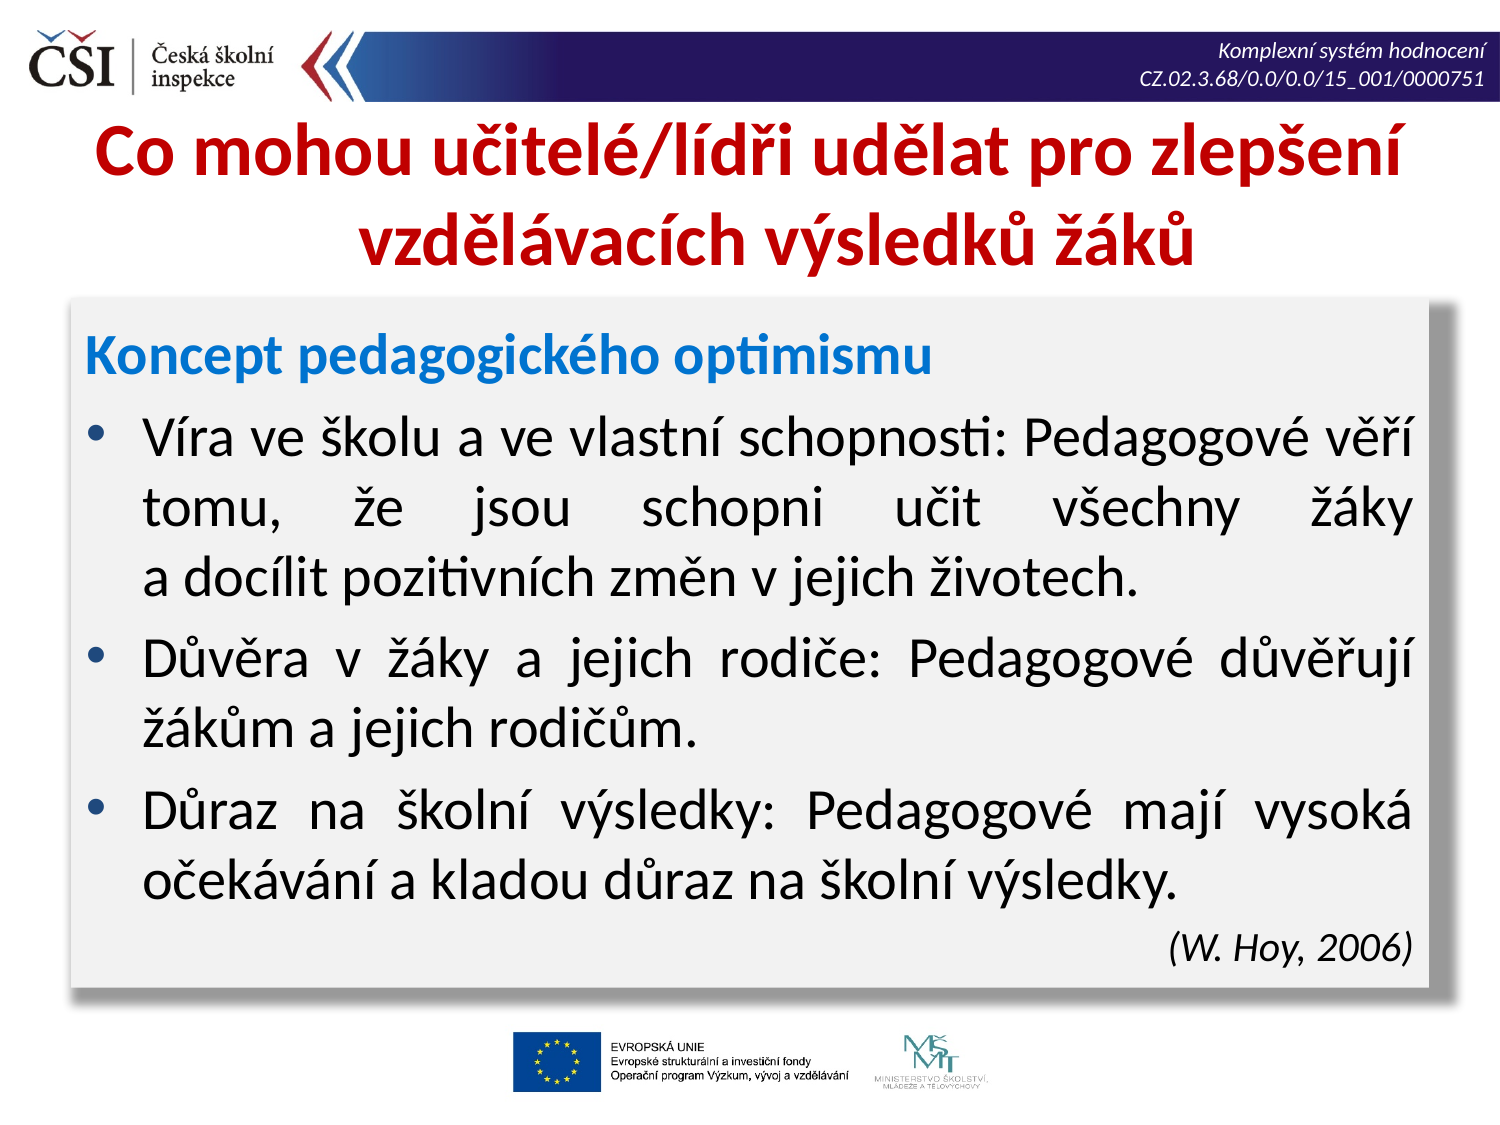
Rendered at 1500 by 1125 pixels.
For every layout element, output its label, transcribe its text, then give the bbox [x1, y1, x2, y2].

list Koncept pedagogického optimismu Víra ve školu a ve vlastní schopnosti: Pedagogové věří tomu, že jsou schopni učit všechny žáky a docílit pozitivních změn v jejich životech. Důvěra v žáky a jejich rodiče: Pedagogové důvěřují žákům a jejich rodičům. Důraz na školní výsledky: Pedagogové mají vysoká očekávání a kladou důraz na školní výsledky. (W. Hoy, 2006) [70, 297, 1429, 988]
list Co mohou učitelé/lídři udělat pro zlepšení vzdělávacích výsledků žáků [29, 101, 1471, 279]
picture [29, 30, 1500, 102]
picture [483, 1002, 1017, 1121]
